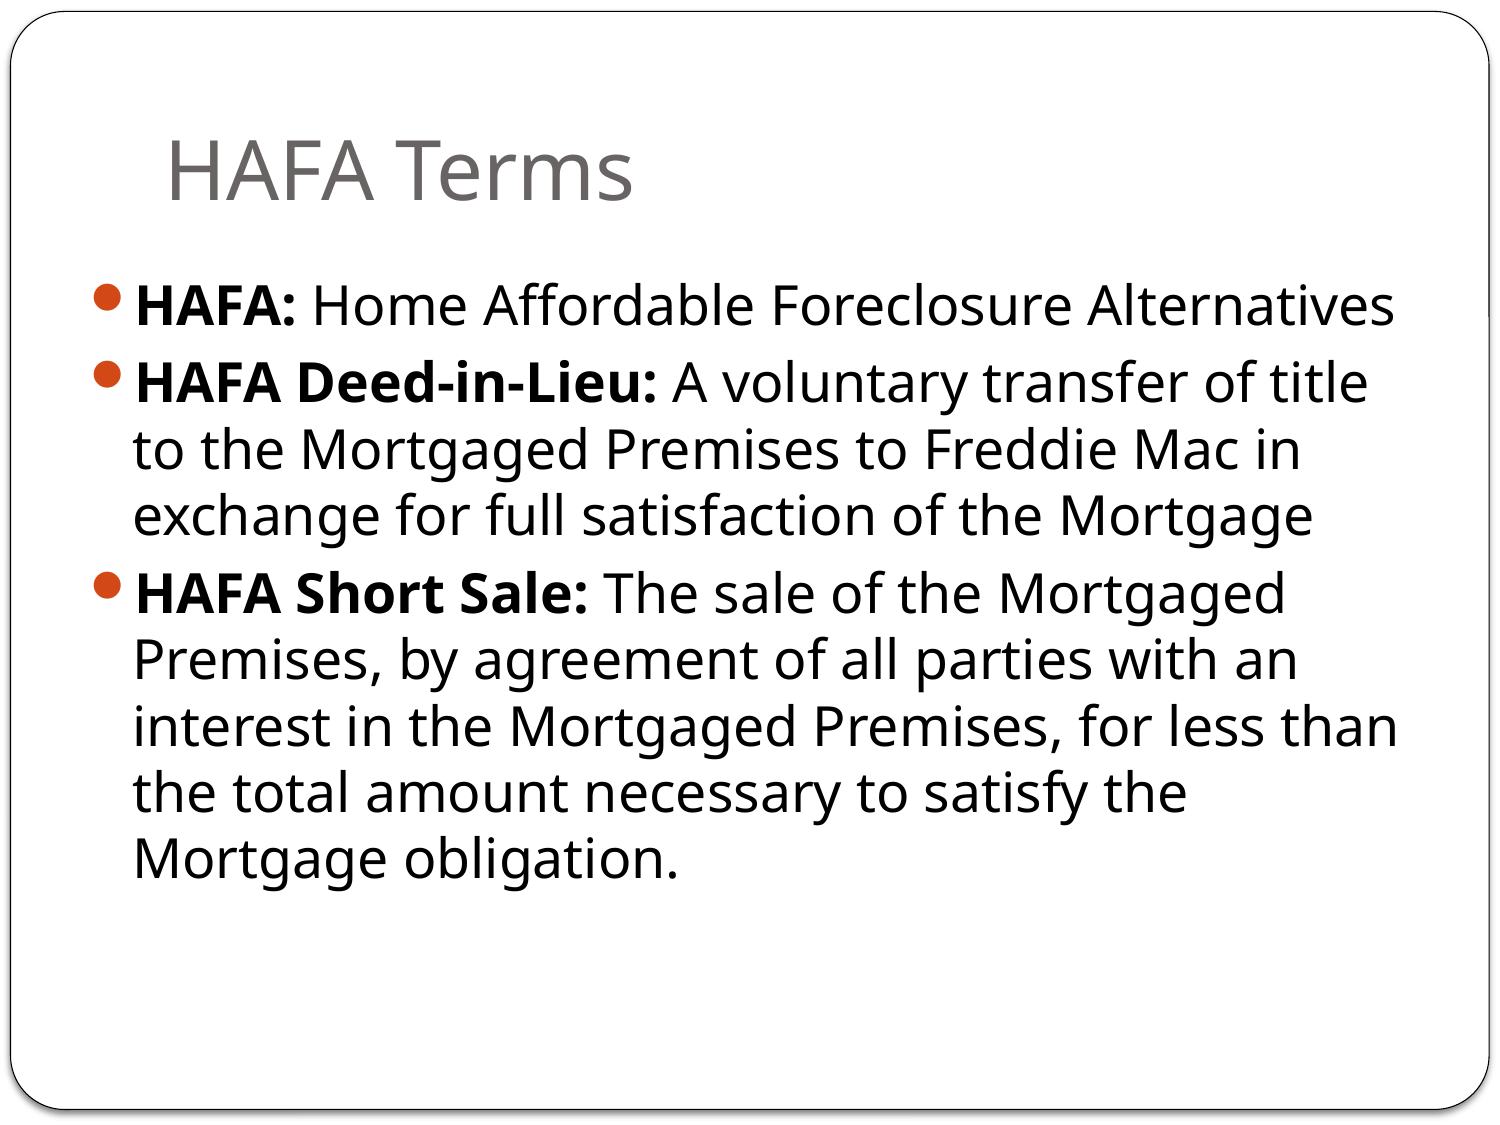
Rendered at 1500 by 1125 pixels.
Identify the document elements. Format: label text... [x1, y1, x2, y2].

list HAFA: Home Affordable Foreclosure Alternatives HAFA Deed-in-Lieu: A voluntary transfer of title to the Mortgaged Premises to Freddie Mac in exchange for full satisfaction of the Mortgage HAFA Short Sale: The sale of the Mortgaged Premises, by agreement of all parties with an interest in the Mortgaged Premises, for less than the total amount necessary to satisfy the Mortgage obligation. [75, 262, 1450, 1005]
title HAFA Terms [150, 45, 1425, 233]
